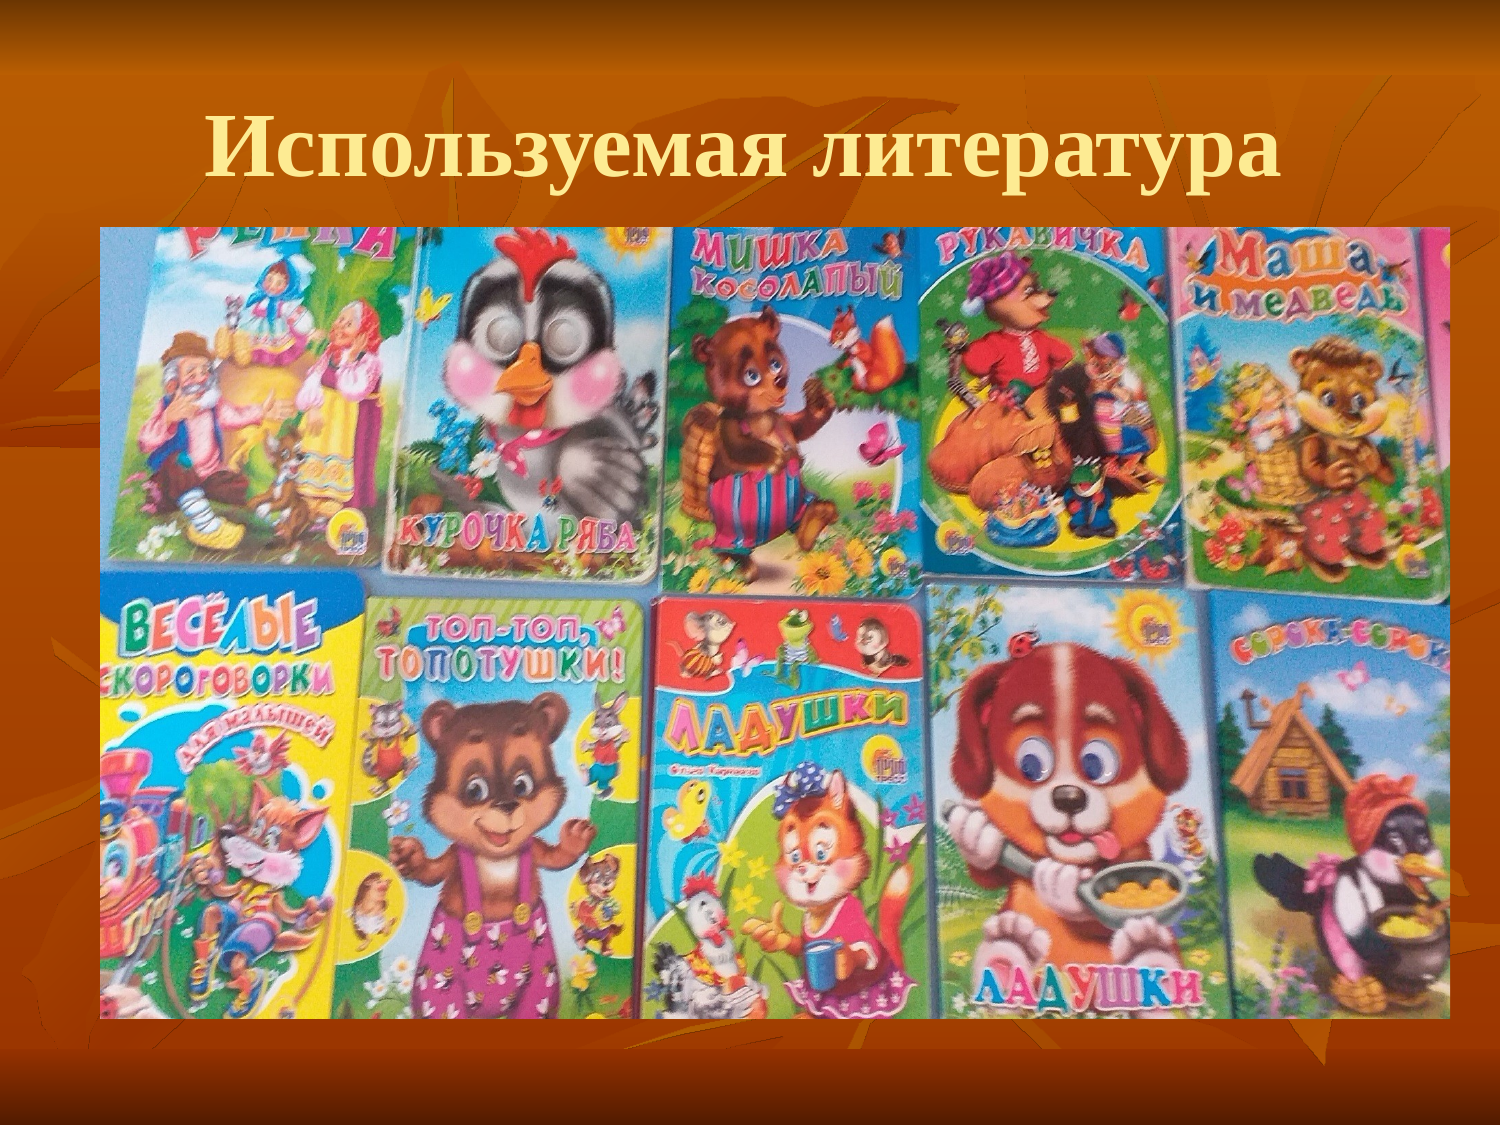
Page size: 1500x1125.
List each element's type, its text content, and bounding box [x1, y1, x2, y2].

picture [0, 0, 1500, 1125]
text_box [100, 227, 1451, 1019]
title Используемая литература [202, 82, 1296, 227]
